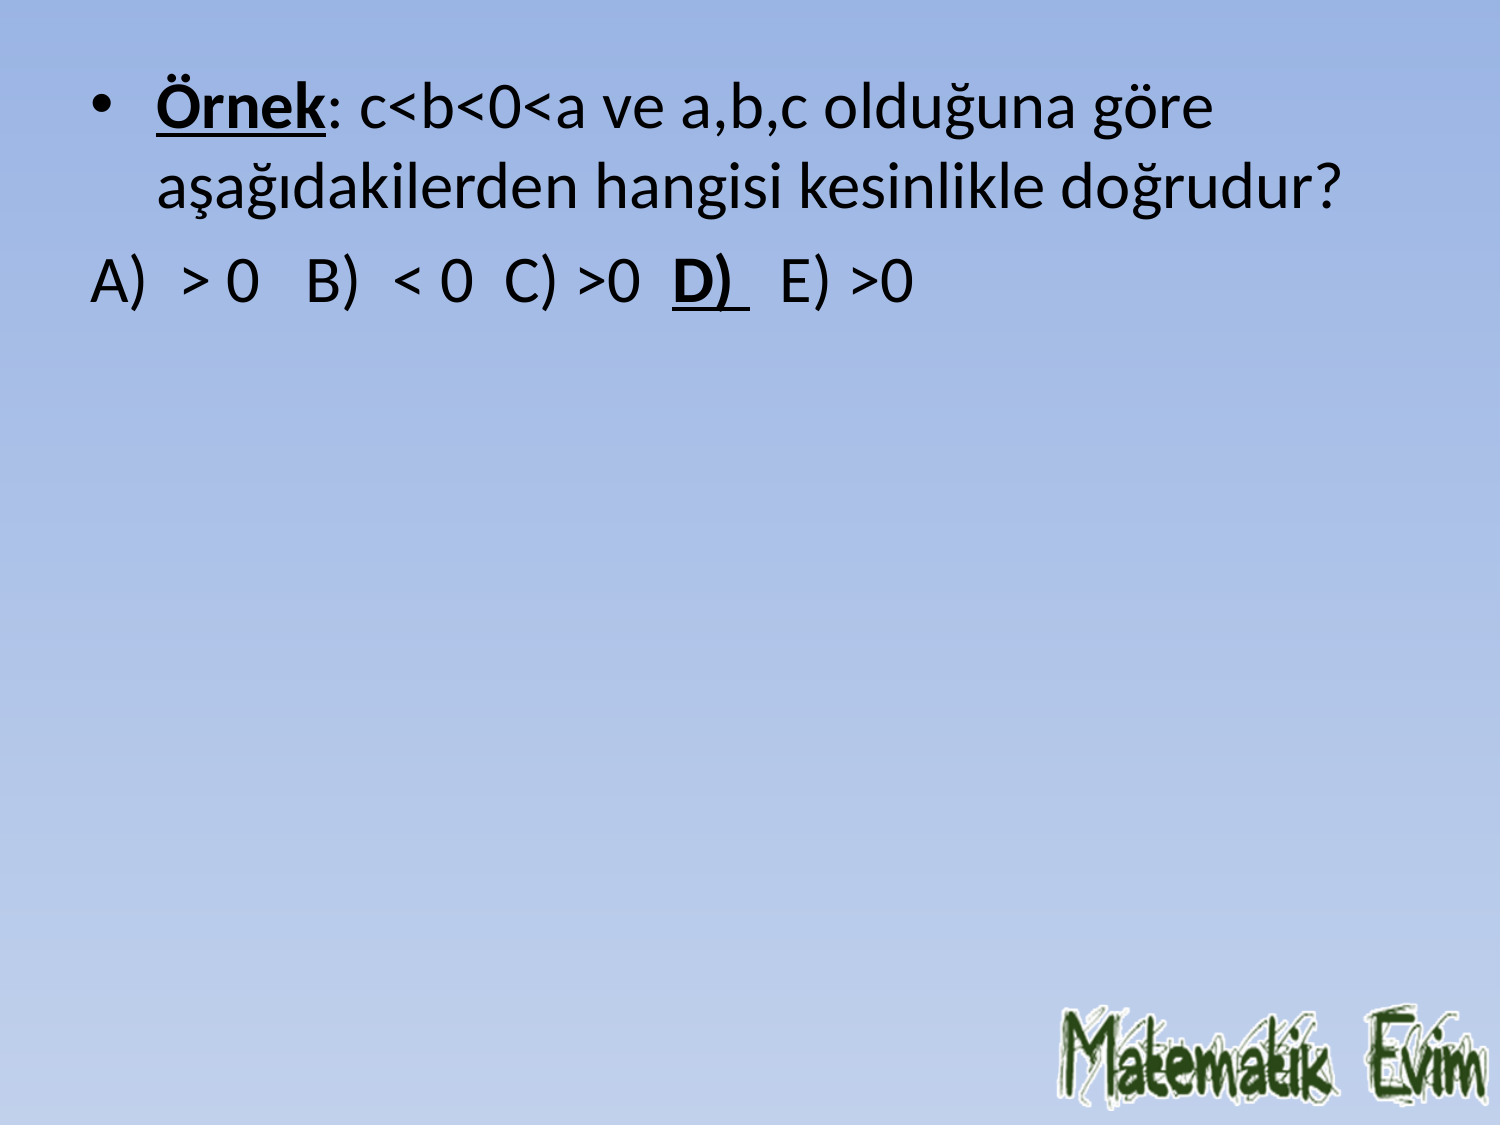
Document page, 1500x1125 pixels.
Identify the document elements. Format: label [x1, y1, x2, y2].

picture [1051, 999, 1495, 1111]
text_box [74, 137, 1425, 1005]
